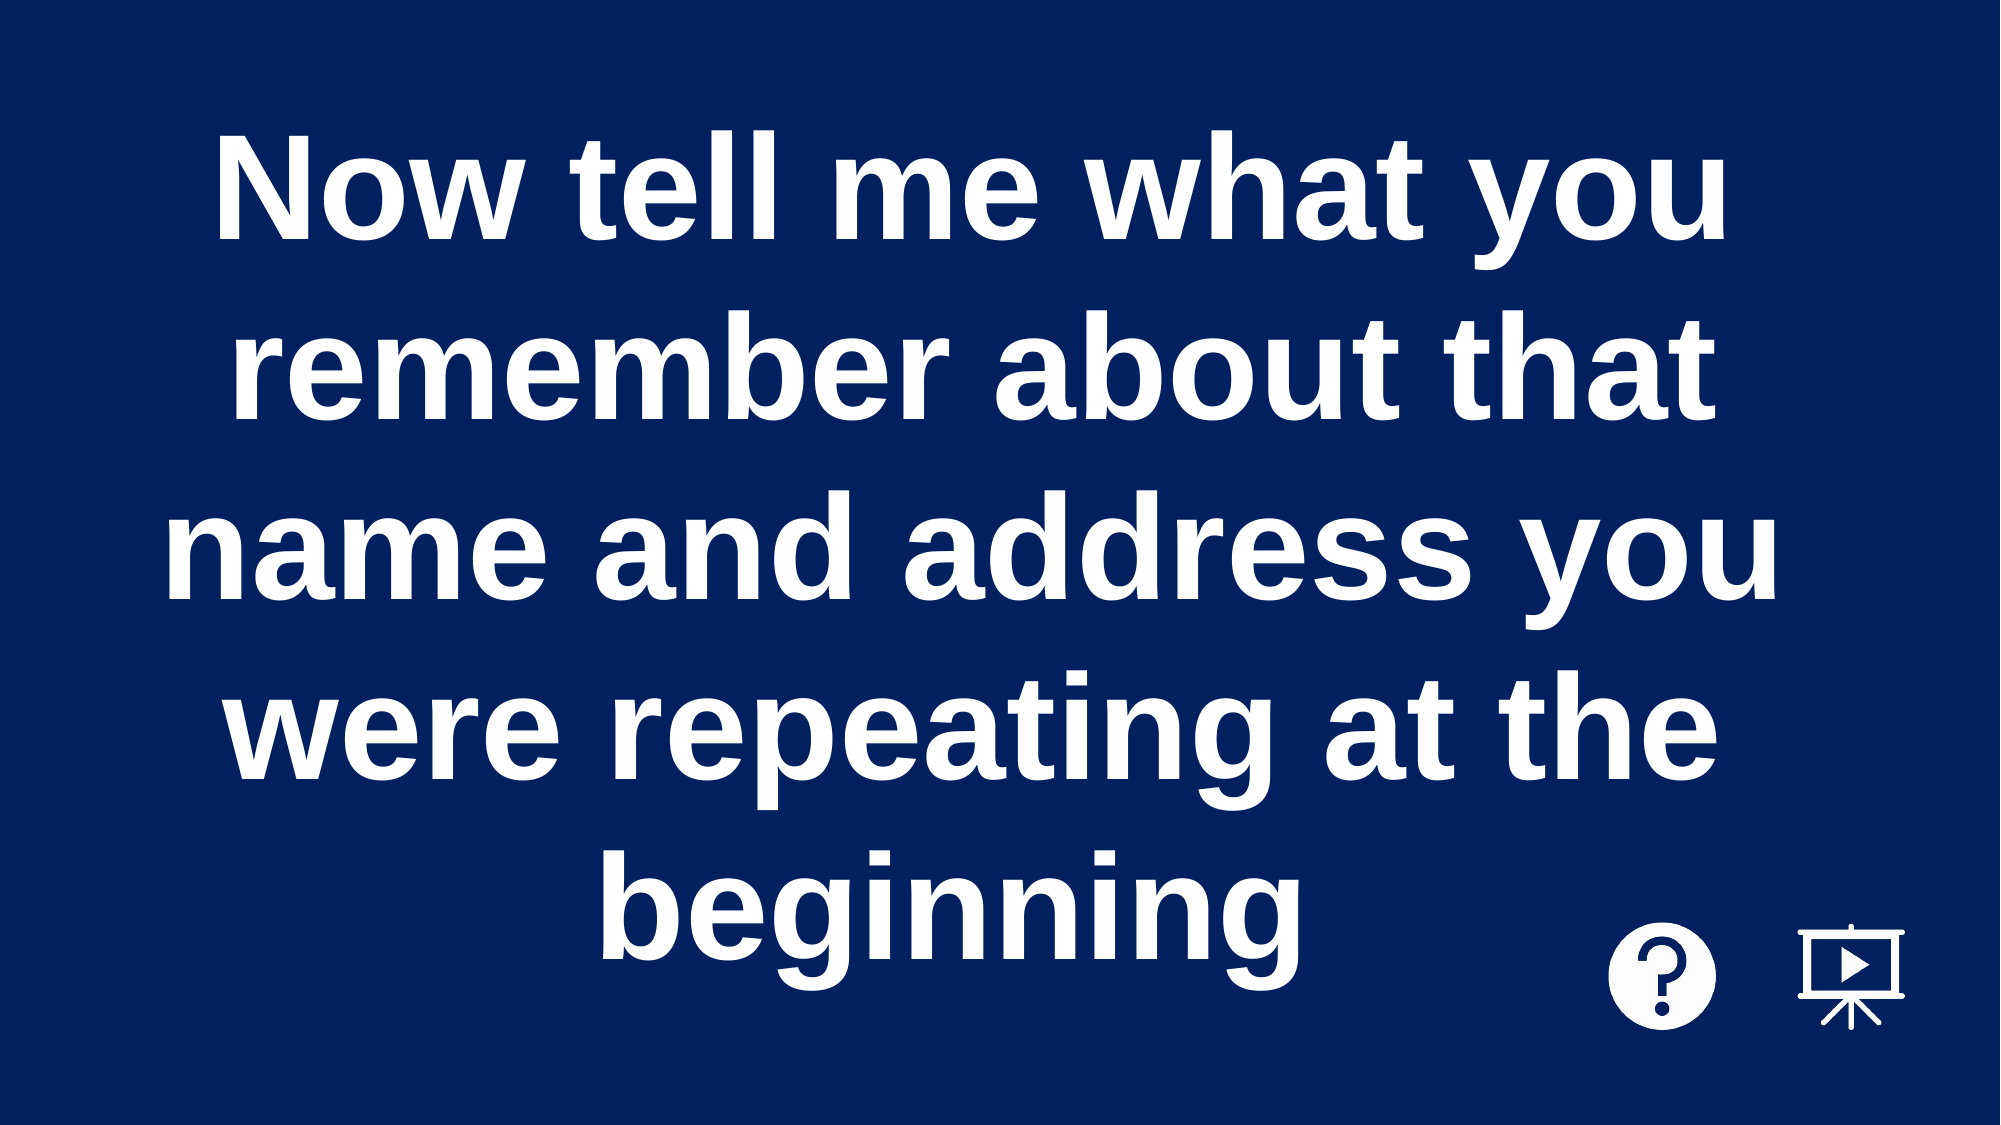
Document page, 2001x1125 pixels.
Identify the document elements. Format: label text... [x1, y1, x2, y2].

text_box Now tell me what you remember about that name and address you were repeating at the beginning [81, 81, 1865, 1125]
picture [1594, 908, 1730, 1044]
picture [1783, 908, 1919, 1044]
